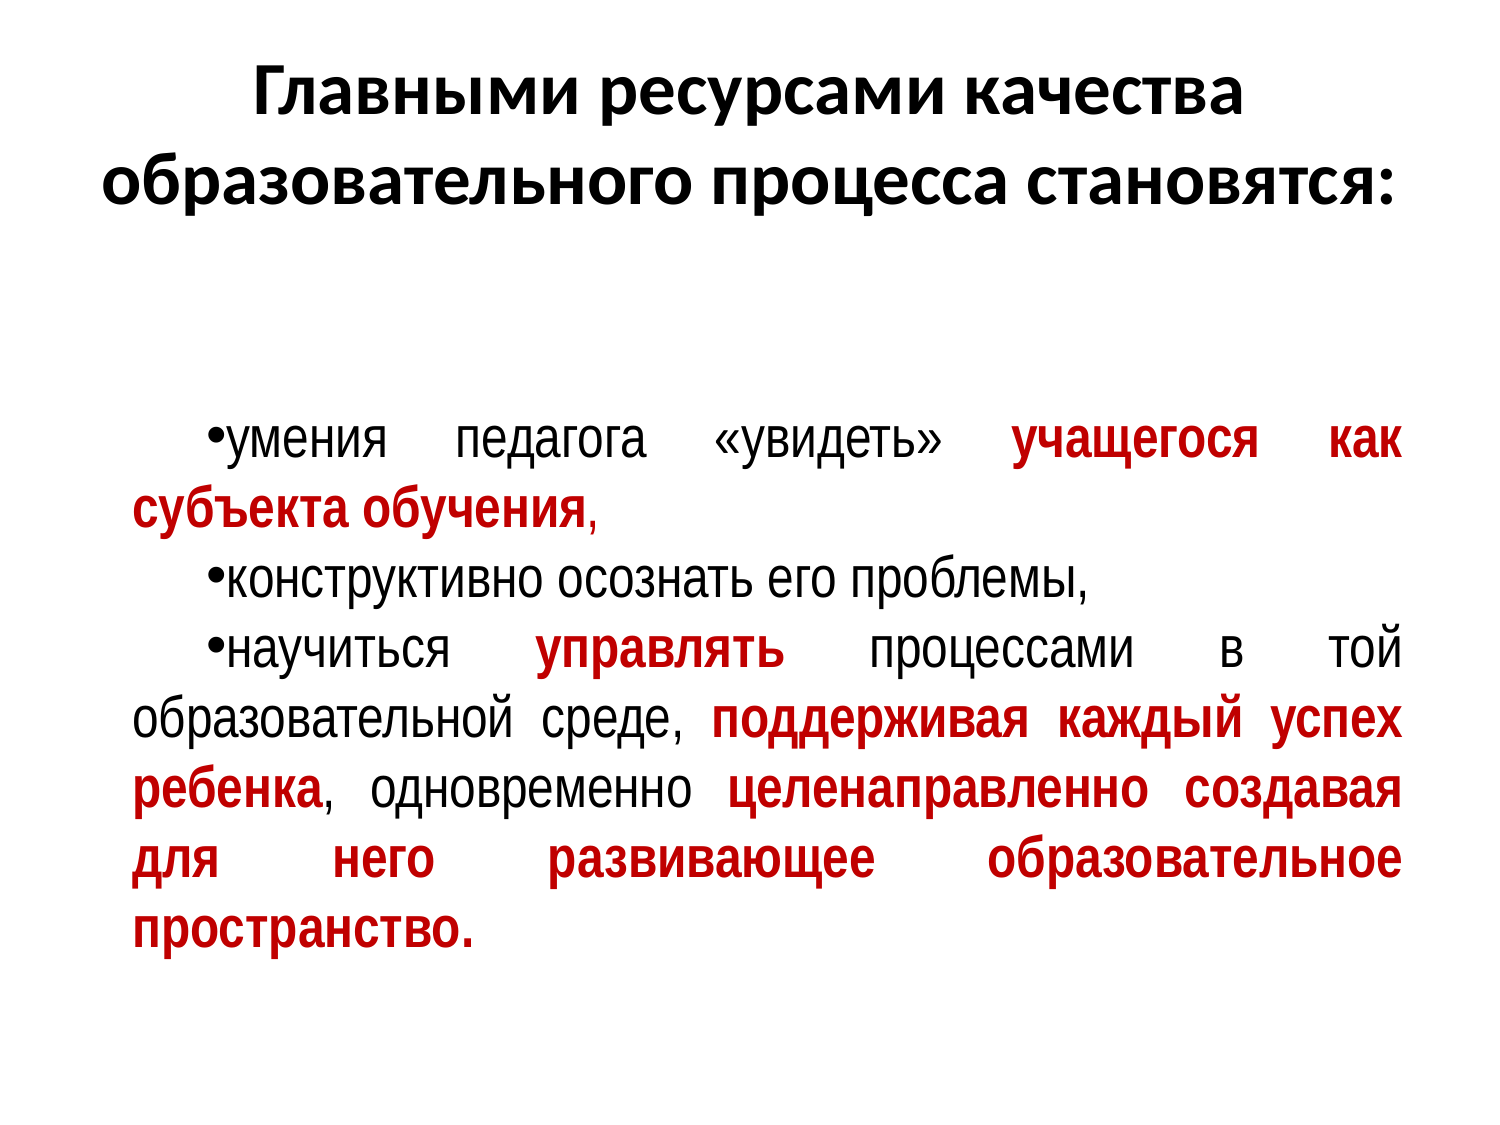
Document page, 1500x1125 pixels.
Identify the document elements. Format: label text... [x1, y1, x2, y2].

text_box Главными ресурсами качества образовательного процесса становятся: умения педагога «увидеть» учащегося как субъекта обучения, конструктивно осознать его проблемы, научиться управлять процессами в той образовательной среде, поддерживая каждый успех ребенка, одновременно целенаправленно создавая для него развивающее образовательное пространство. [82, 39, 1418, 915]
